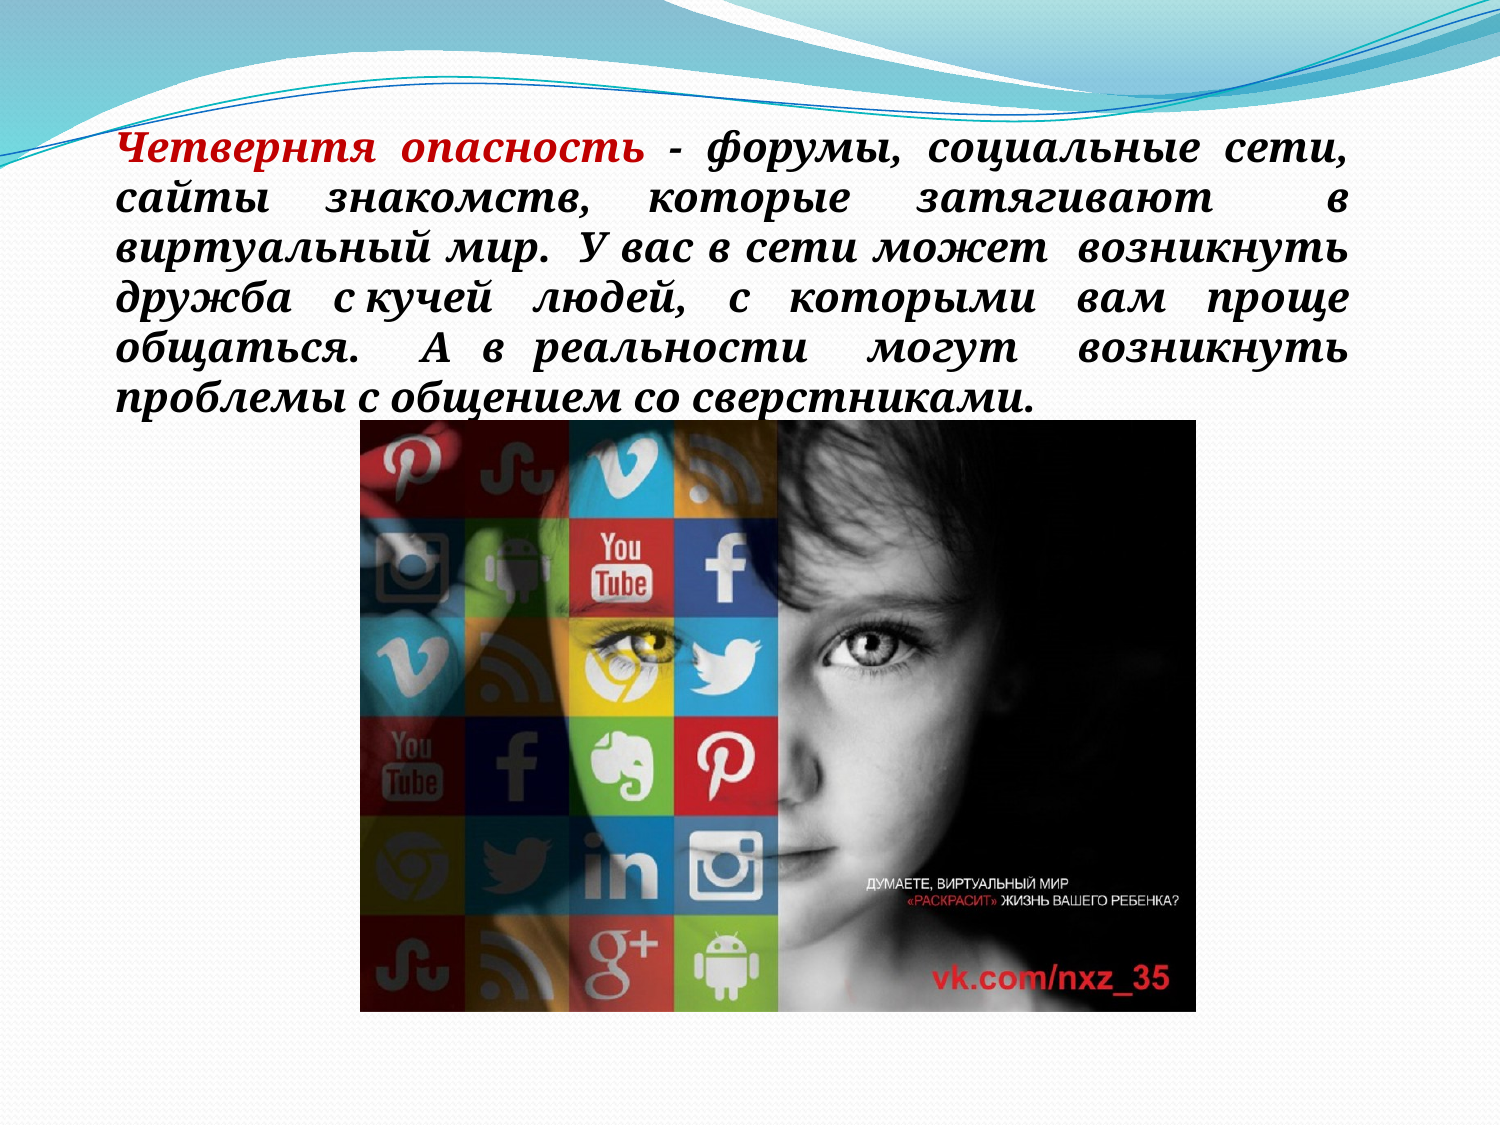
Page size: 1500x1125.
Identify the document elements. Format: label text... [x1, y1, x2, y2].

picture [359, 420, 1196, 1012]
text_box Четвернтя опасность - форумы, социальные сети, сайты знакомств, которые затягивают в виртуальный мир. У вас в сети может возникнуть дружба с кучей людей, с которыми вам проще общаться. А в реальности могут возникнуть проблемы с общением со сверстниками. [100, 113, 1365, 429]
